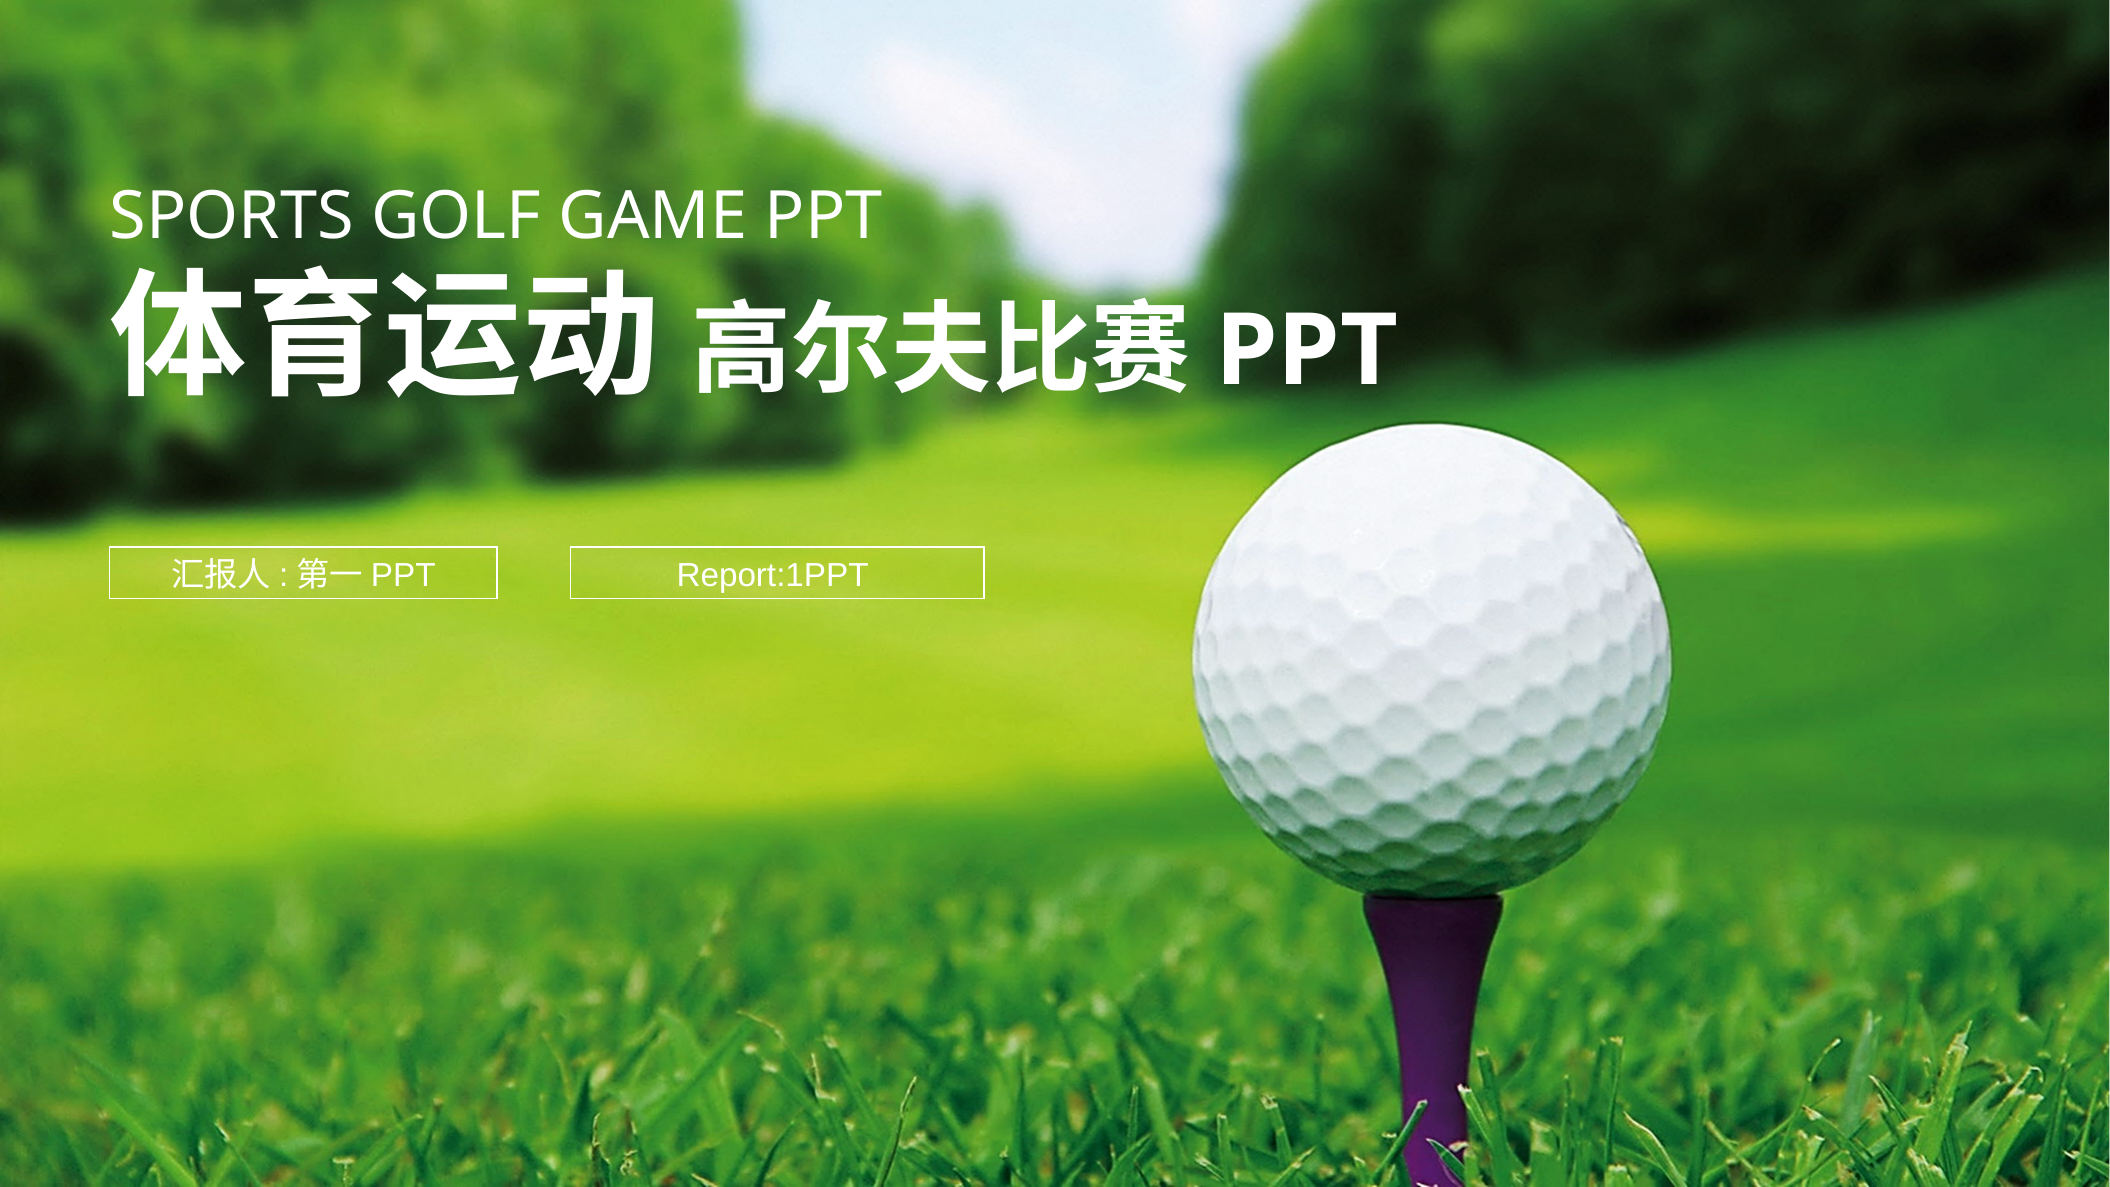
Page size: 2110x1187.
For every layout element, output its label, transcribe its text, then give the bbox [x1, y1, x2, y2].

text_box SPORTS GOLF GAME PPT [109, 172, 1031, 253]
text_box 汇报人:第一PPT [109, 546, 498, 599]
text_box Report:1PPT [570, 546, 984, 599]
text_box [0, 0, 2110, 1187]
text_box 体育运动 高尔夫比赛PPT [109, 247, 1409, 413]
